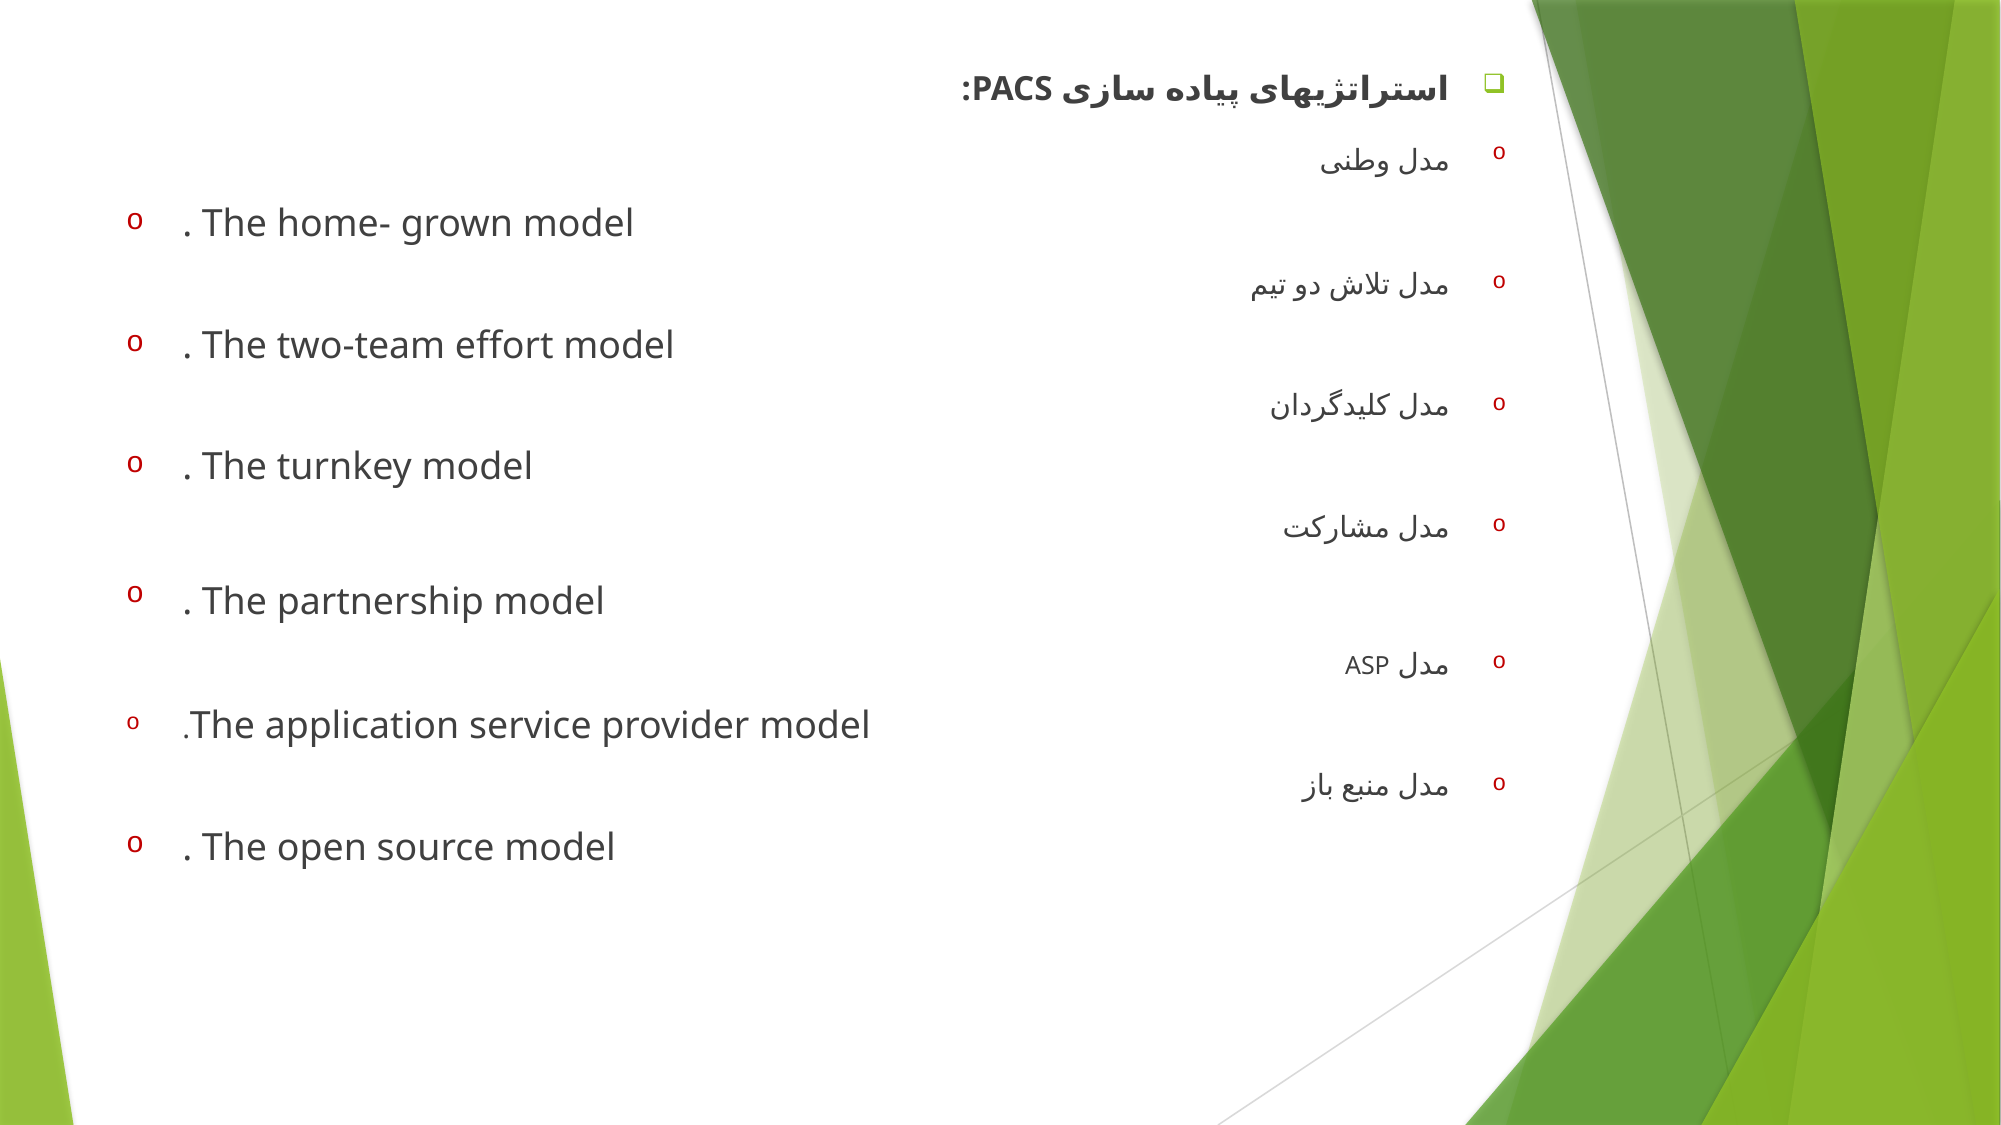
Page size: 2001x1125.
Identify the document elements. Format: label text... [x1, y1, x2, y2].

list استراتژیهای پیاده سازی PACS: مدل وطنی . The home- grown model مدل تلاش دو تیم . The two-team effort model مدل کلیدگردان . The turnkey model مدل مشارکت . The partnership model مدل ASP .The application service provider model مدل منبع باز . The open source model [111, 60, 1522, 992]
